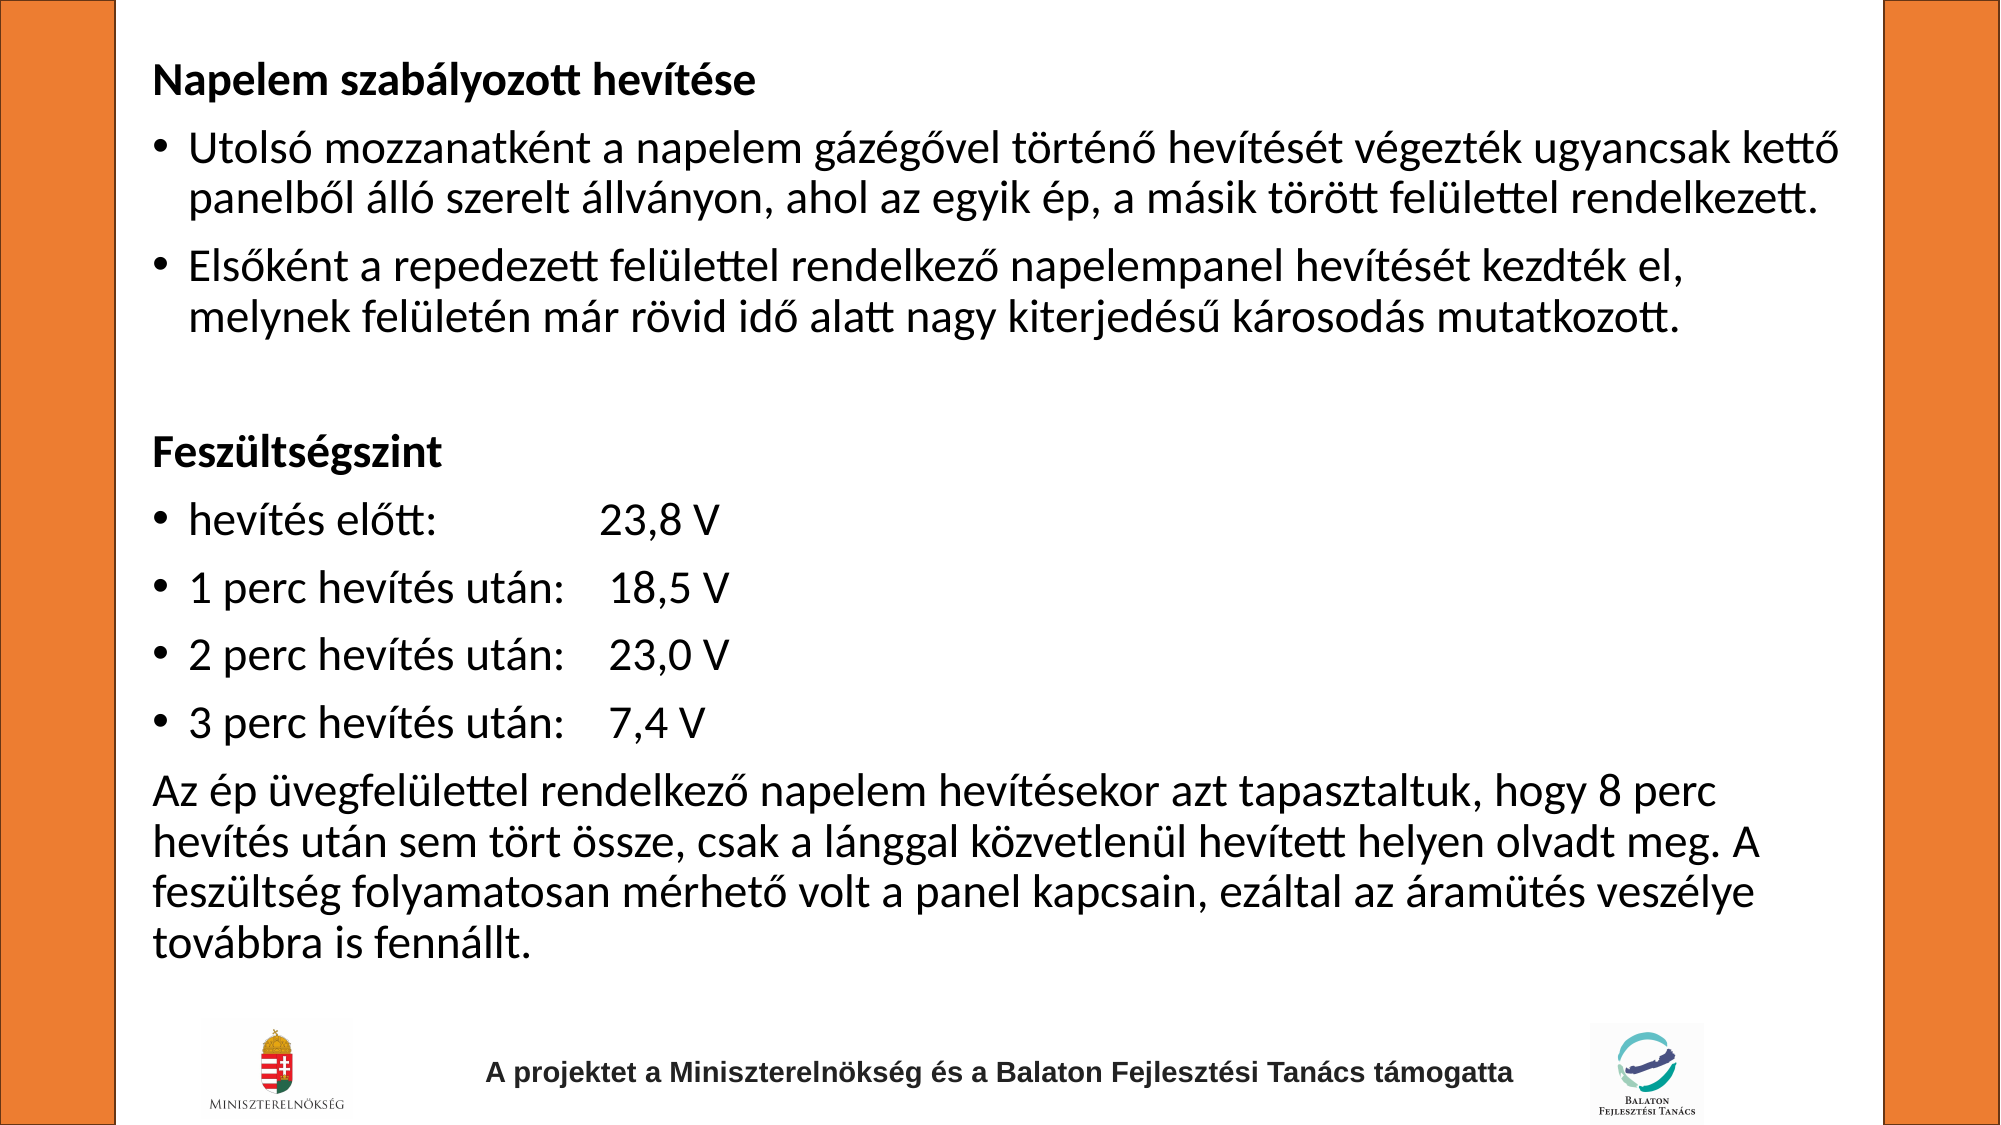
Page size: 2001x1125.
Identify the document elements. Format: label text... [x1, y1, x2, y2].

picture [1590, 1023, 1704, 1125]
picture [201, 1018, 353, 1119]
list Napelem szabályozott hevítése Utolsó mozzanatként a napelem gázégővel történő hevítését végezték ugyancsak kettő panelből álló szerelt állványon, ahol az egyik ép, a másik törött felülettel rendelkezett. Elsőként a repedezett felülettel rendelkező napelempanel hevítését kezdték el, melynek felületén már rövid idő alatt nagy kiterjedésű károsodás mutatkozott. Feszültségszint hevítés előtt: 23,8 V 1 perc hevítés után: 18,5 V 2 perc hevítés után: 23,0 V 3 perc hevítés után: 7,4 V Az ép üvegfelülettel rendelkező napelem hevítésekor azt tapasztaltuk, hogy 8 perc hevítés után sem tört össze, csak a lánggal közvetlenül hevített helyen olvadt meg. A feszültség folyamatosan mérhető volt a panel kapcsain, ezáltal az áramütés veszélye továbbra is fennállt. [137, 47, 1863, 1014]
